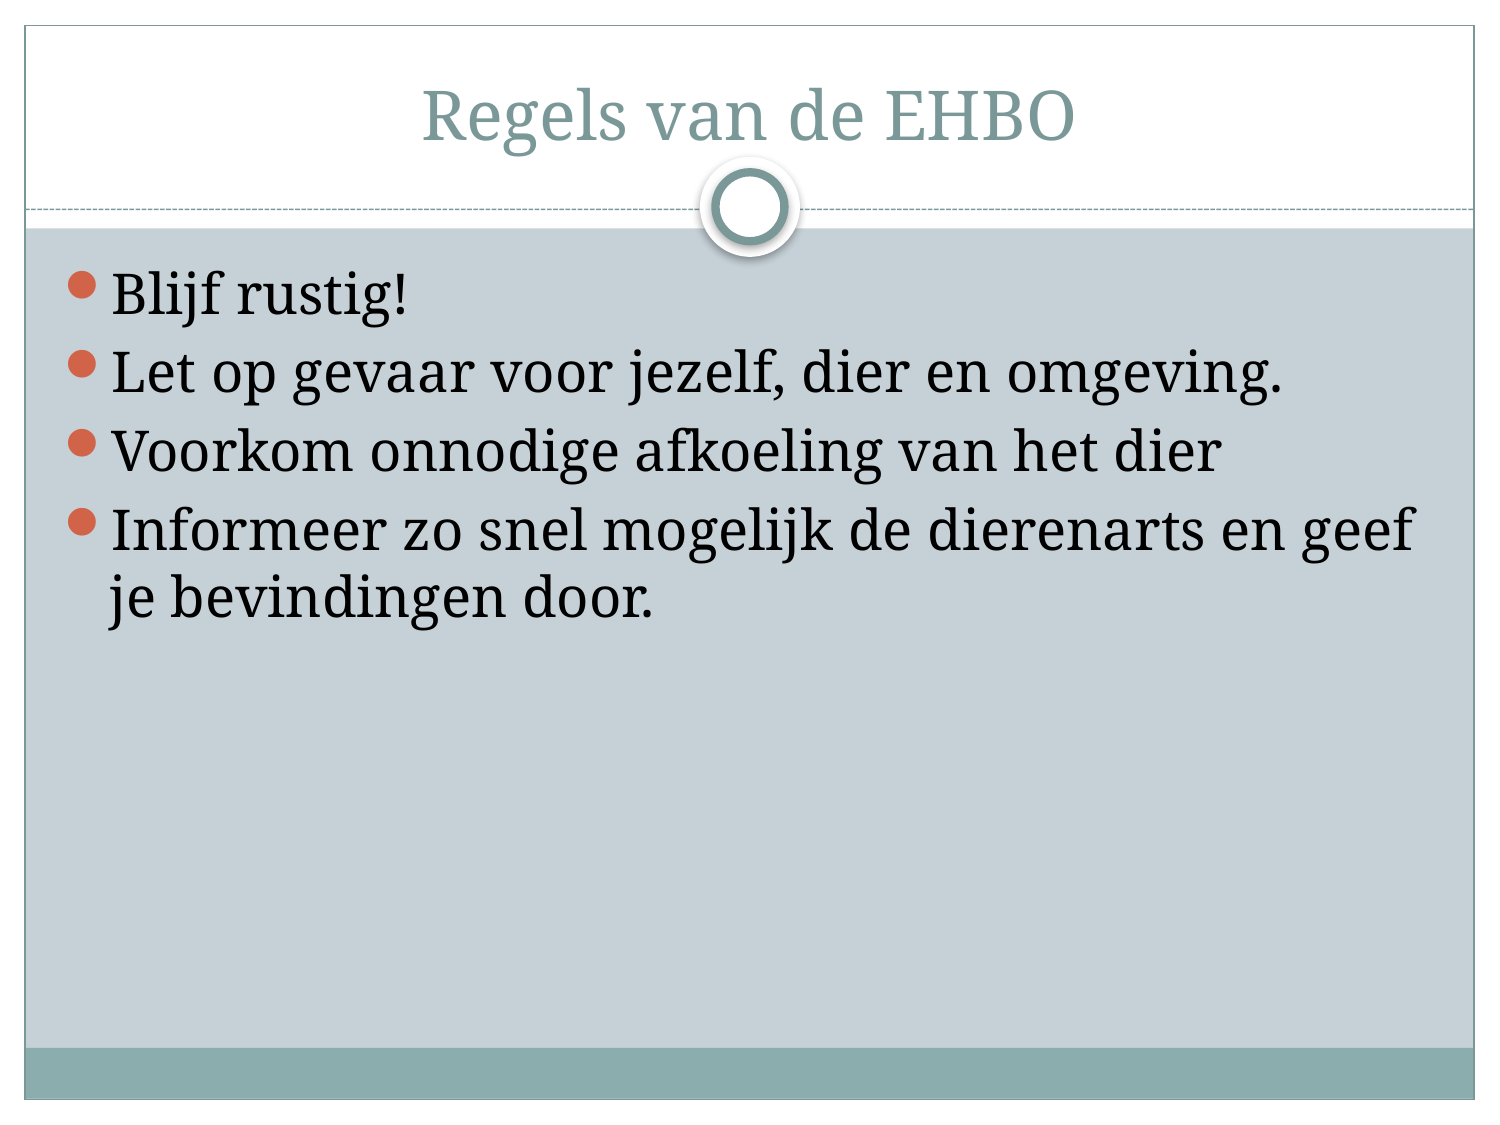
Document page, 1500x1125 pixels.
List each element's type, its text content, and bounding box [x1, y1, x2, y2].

title Regels van de EHBO [49, 37, 1450, 162]
list Blijf rustig! Let op gevaar voor jezelf, dier en omgeving. Voorkom onnodige afkoeling van het dier Informeer zo snel mogelijk de dierenarts en geef je bevindingen door. [49, 250, 1445, 1001]
